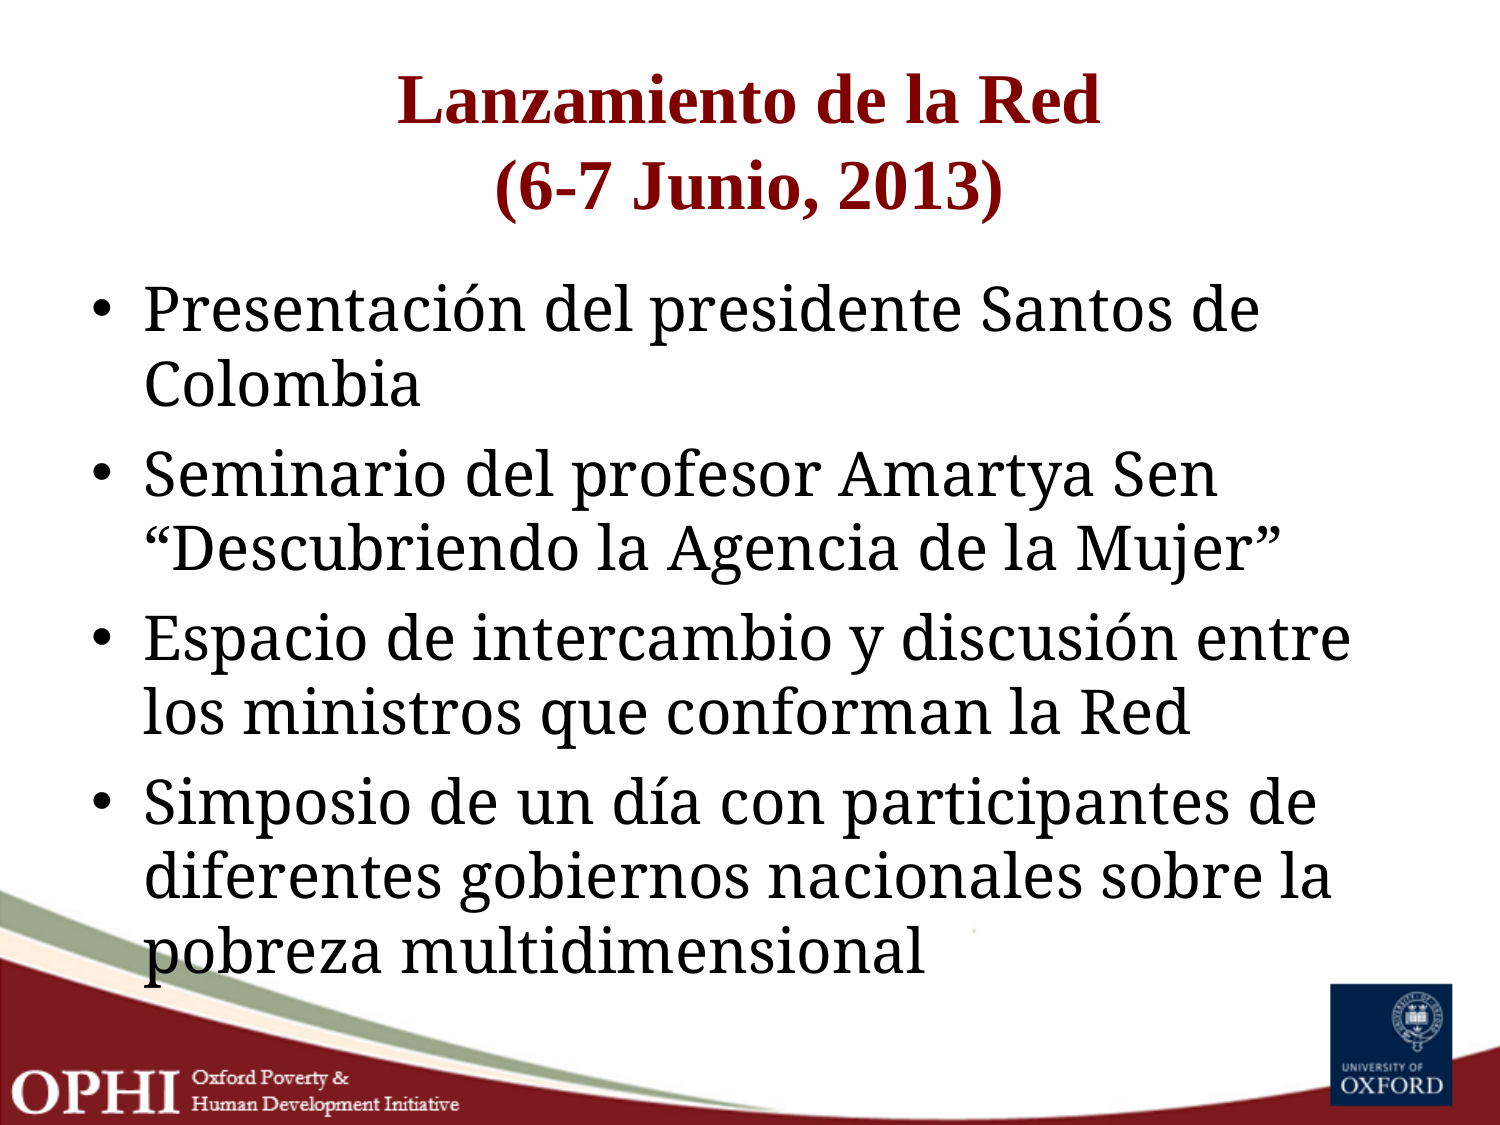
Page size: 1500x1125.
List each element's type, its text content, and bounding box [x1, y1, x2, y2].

list Presentación del presidente Santos de Colombia Seminario del profesor Amartya Sen “Descubriendo la Agencia de la Mujer” Espacio de intercambio y discusión entre los ministros que conforman la Red Simposio de un día con participantes de diferentes gobiernos nacionales sobre la pobreza multidimensional [76, 262, 1427, 1005]
picture [0, 0, 1500, 1125]
title Lanzamiento de la Red (6-7 Junio, 2013) [75, 45, 1425, 233]
